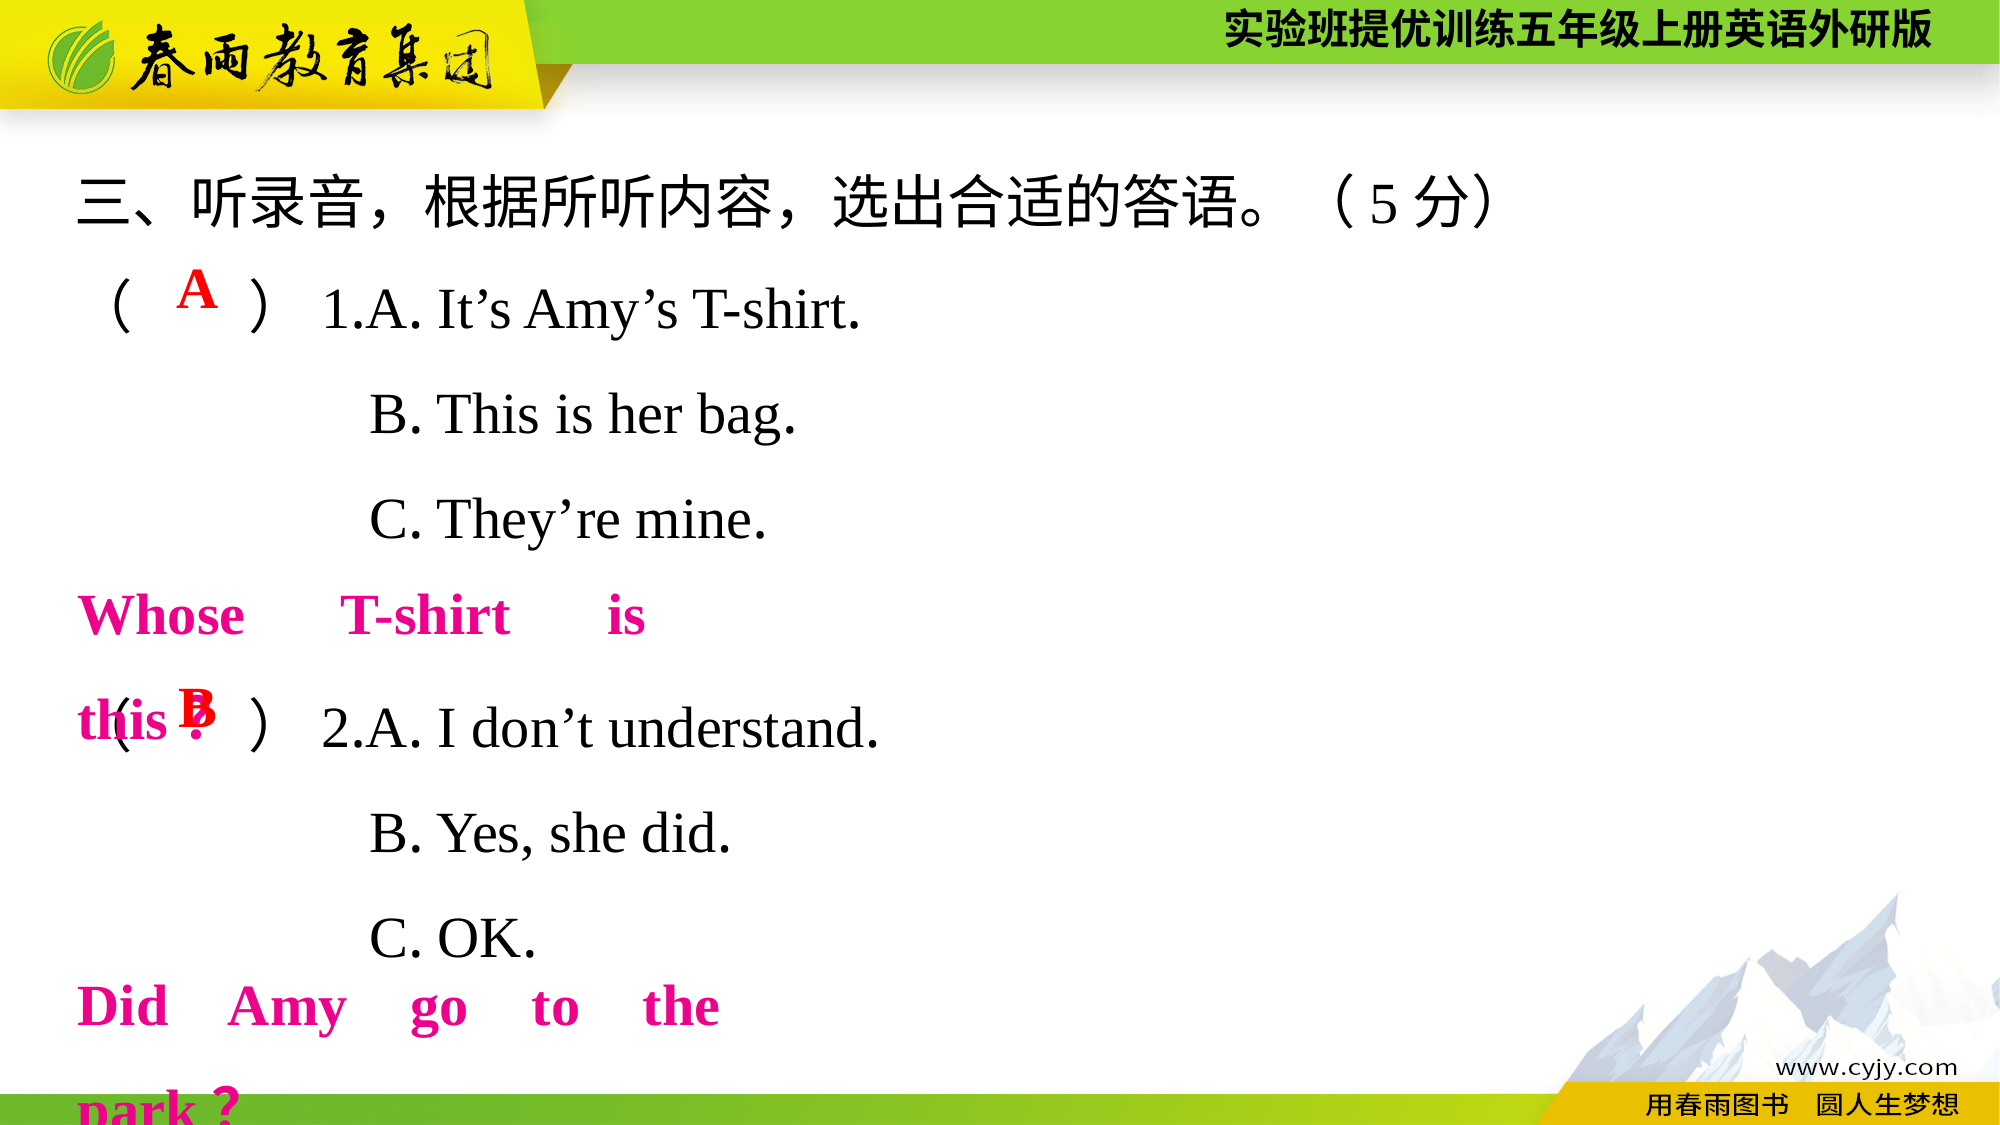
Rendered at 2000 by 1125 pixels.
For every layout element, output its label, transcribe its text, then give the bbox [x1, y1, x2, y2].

text_box Did Amy go to the park？ [63, 925, 736, 1045]
text_box Whose T-shirt is this？ [62, 534, 661, 654]
text_box B [163, 661, 232, 747]
picture [0, 0, 2000, 1125]
text_box A [161, 242, 234, 328]
list 三、听录音，根据所听内容，选出合适的答语。（5分） （ ）1.A. It’s Amy’s T-shirt. B. This is her bag. C. They’re mine. （ ）2.A. I don’t understand. B. Yes, she did. C. OK. [59, 122, 1944, 986]
